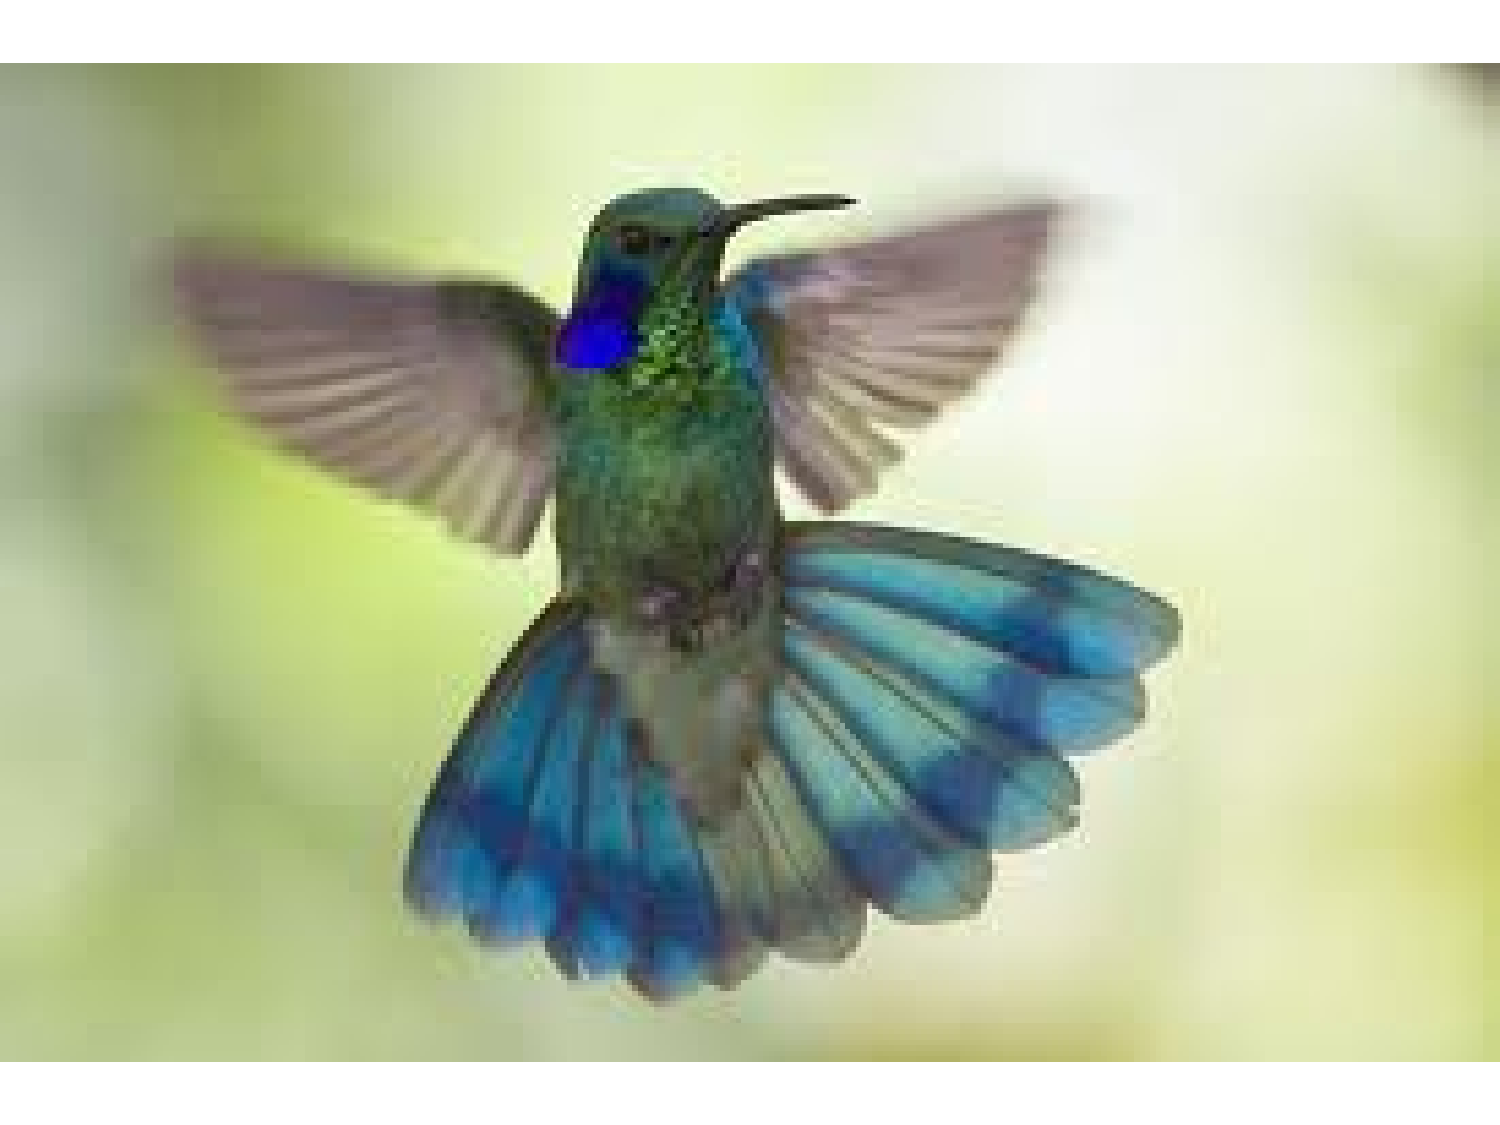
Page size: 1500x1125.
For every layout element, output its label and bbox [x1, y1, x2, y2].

picture [0, 63, 1500, 1062]
